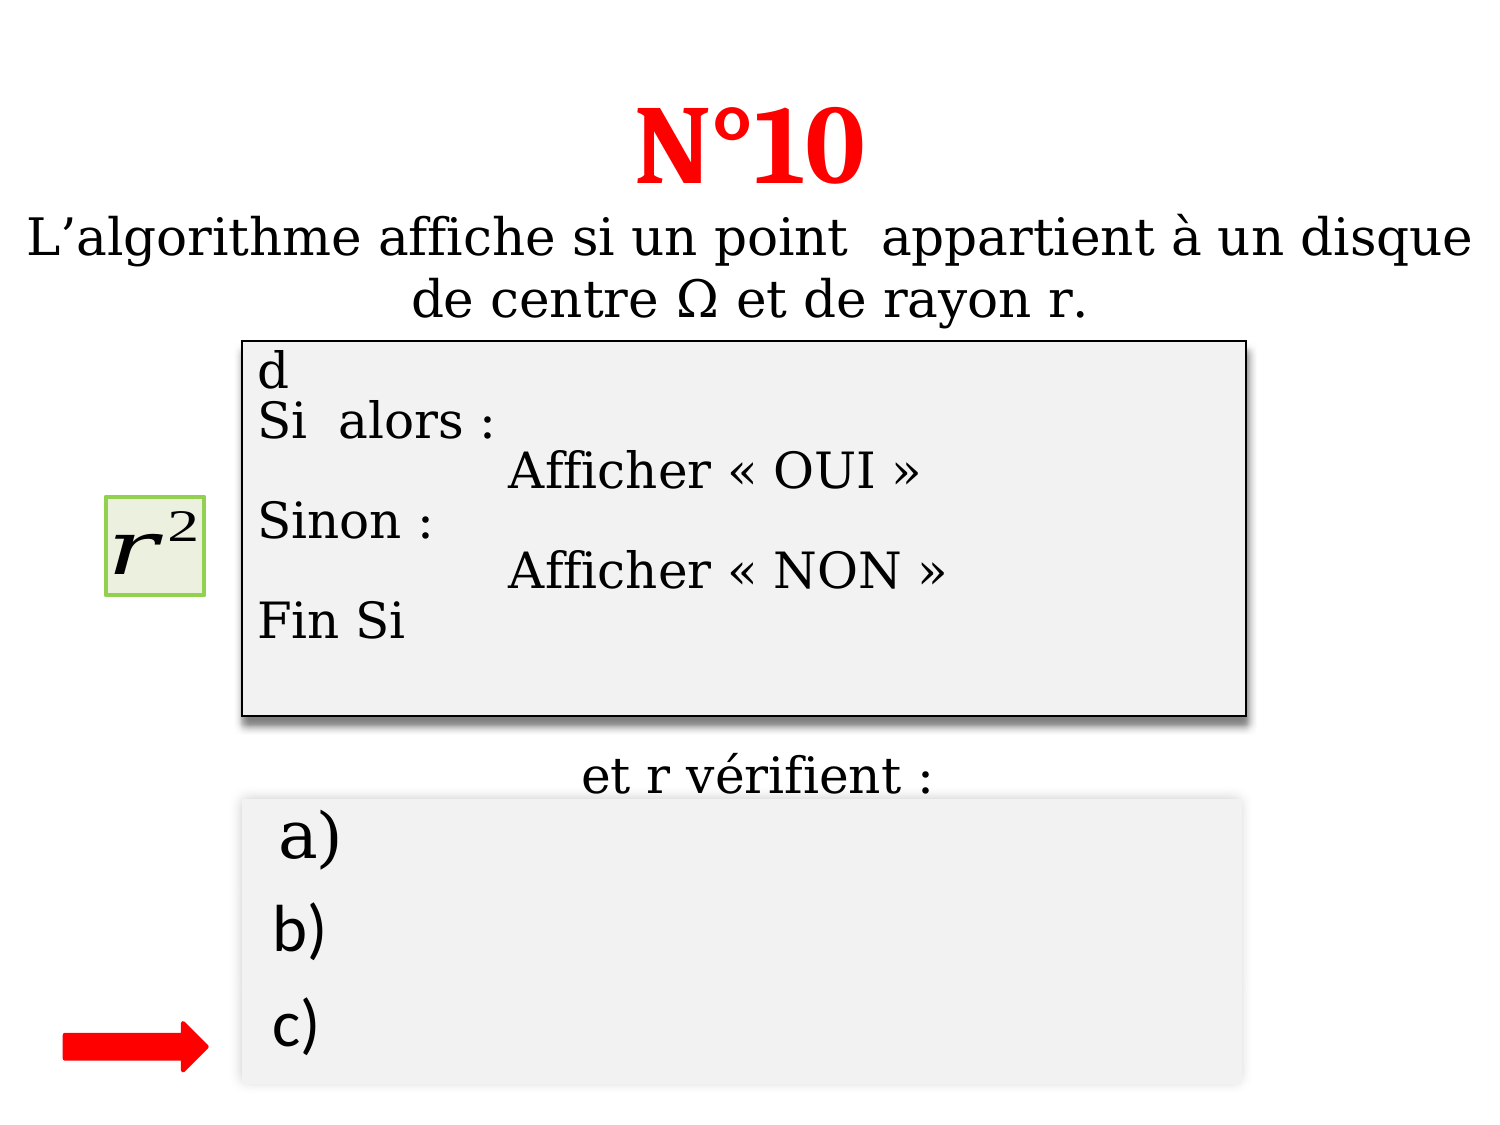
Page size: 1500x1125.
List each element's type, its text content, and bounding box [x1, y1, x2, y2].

text_box [62, 1021, 209, 1073]
text_box [0, 262, 1500, 1125]
text_box N°10 [0, 63, 1500, 214]
